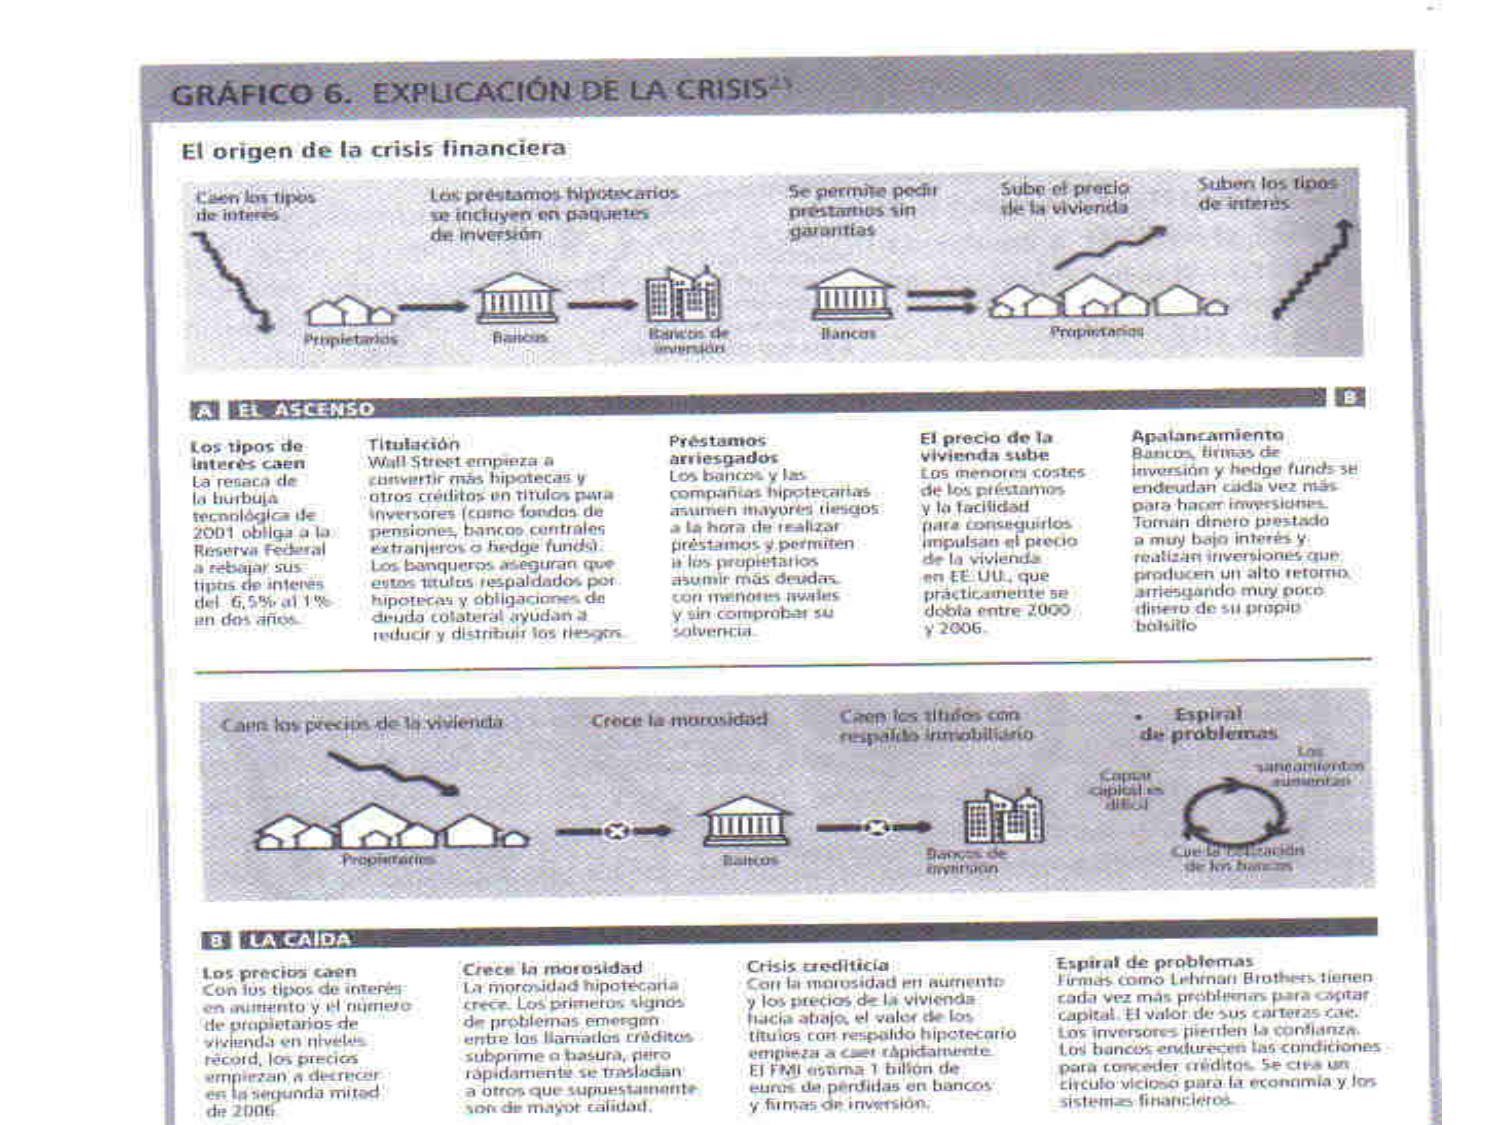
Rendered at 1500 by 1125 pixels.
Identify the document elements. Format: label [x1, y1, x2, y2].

picture [128, 0, 1442, 1125]
